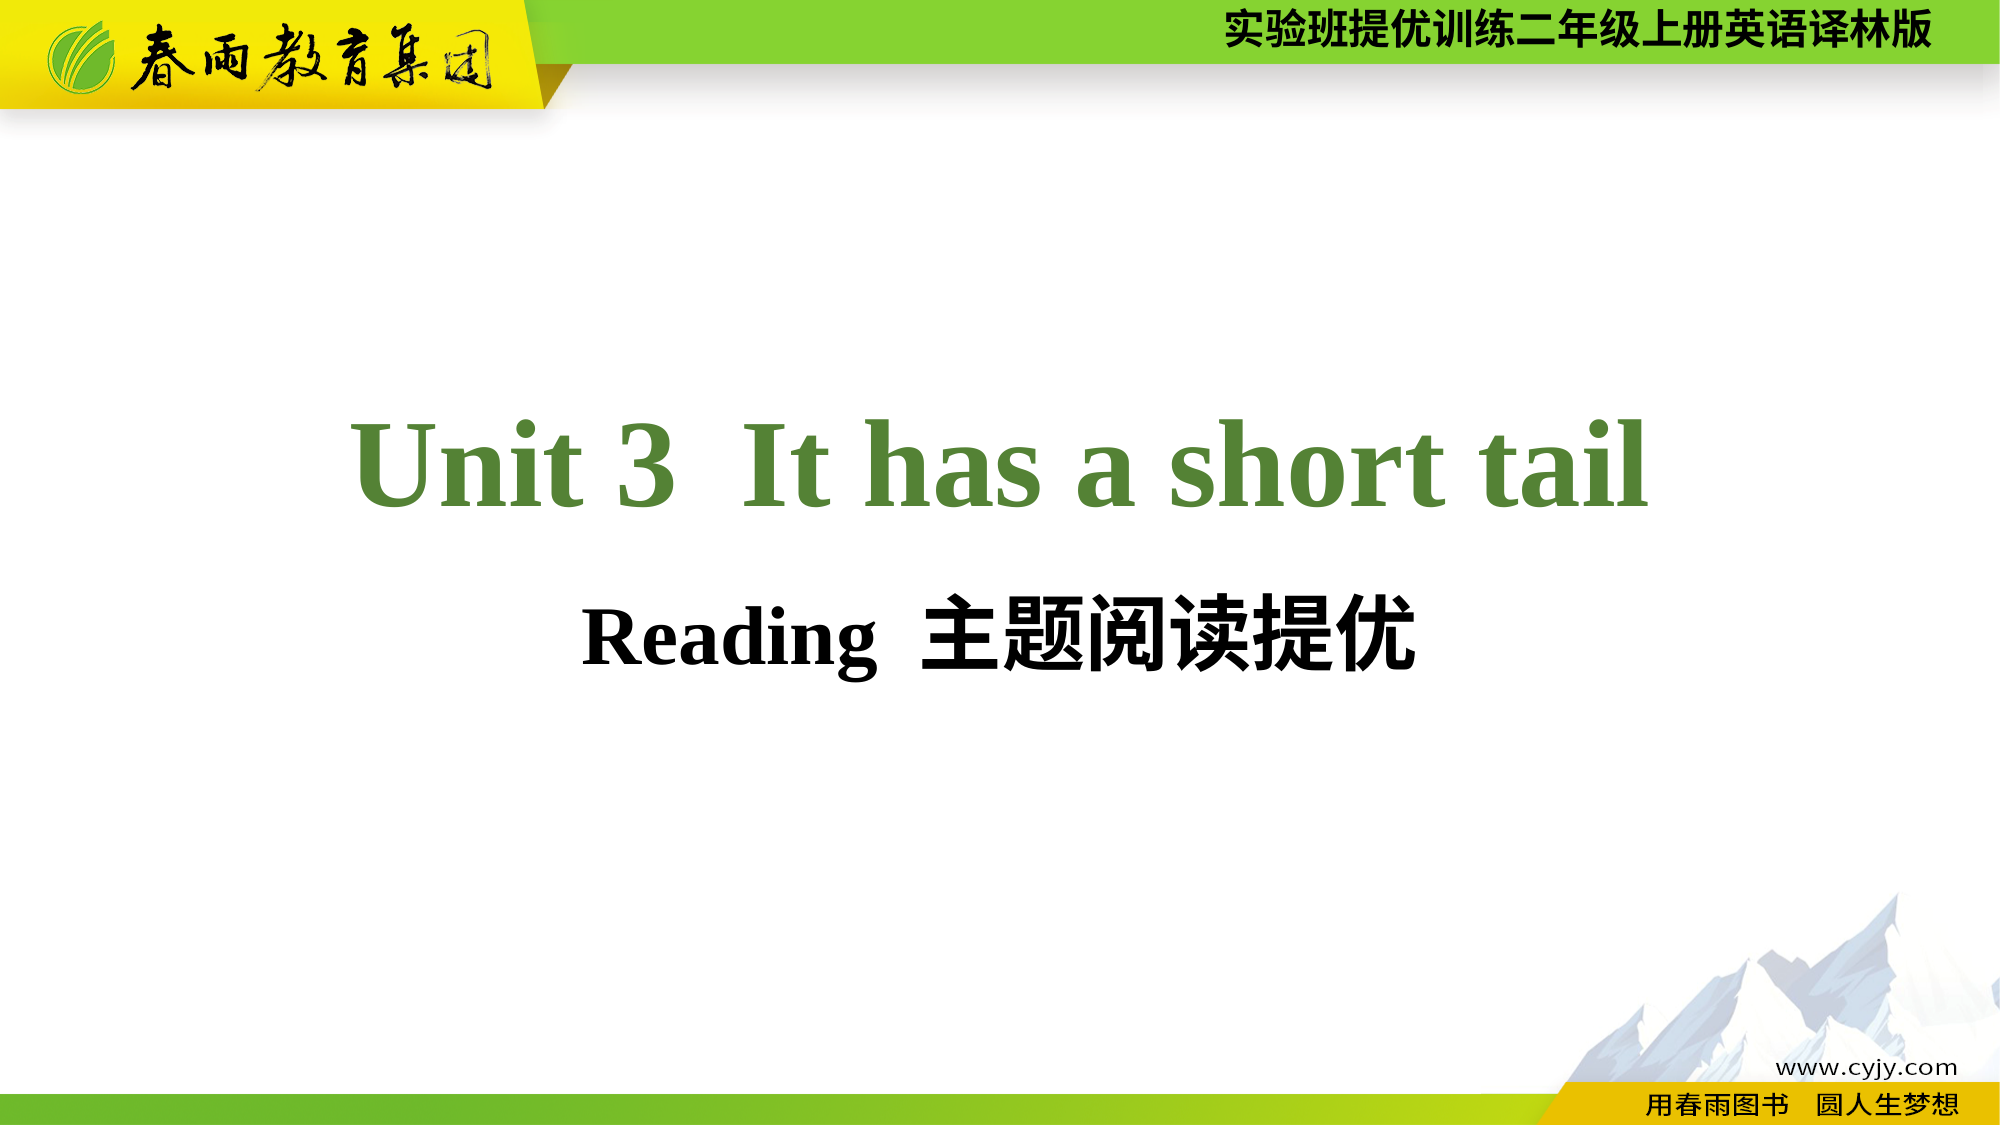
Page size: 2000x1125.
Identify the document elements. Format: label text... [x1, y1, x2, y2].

picture [0, 0, 2000, 298]
picture [0, 689, 2000, 1125]
text_box Unit 3 It has a short tail Reading 主题阅读提优 [0, 298, 2000, 689]
